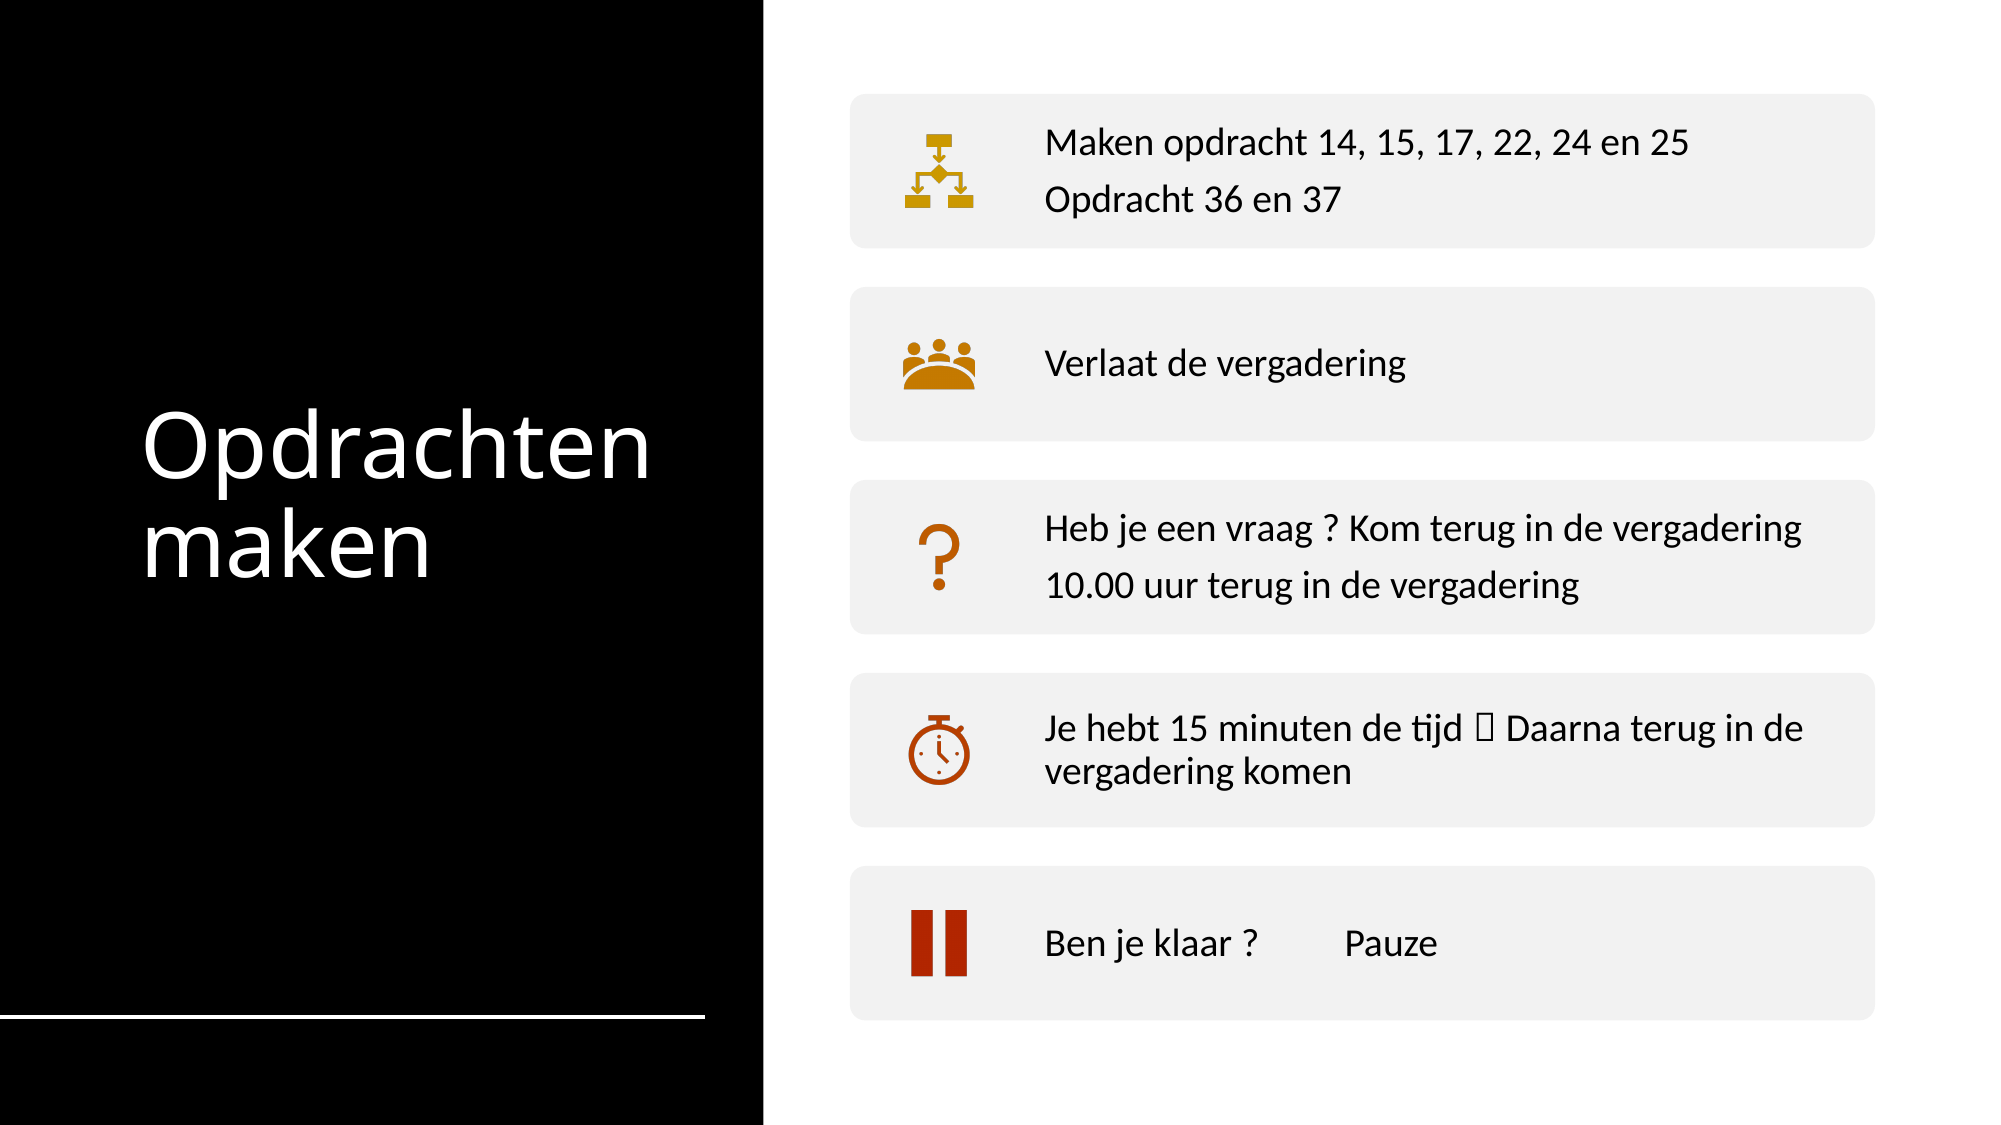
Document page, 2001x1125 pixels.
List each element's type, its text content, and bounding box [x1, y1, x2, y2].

title Opdrachten maken [125, 91, 711, 905]
text_box [0, 0, 764, 1125]
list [849, 93, 1875, 1022]
